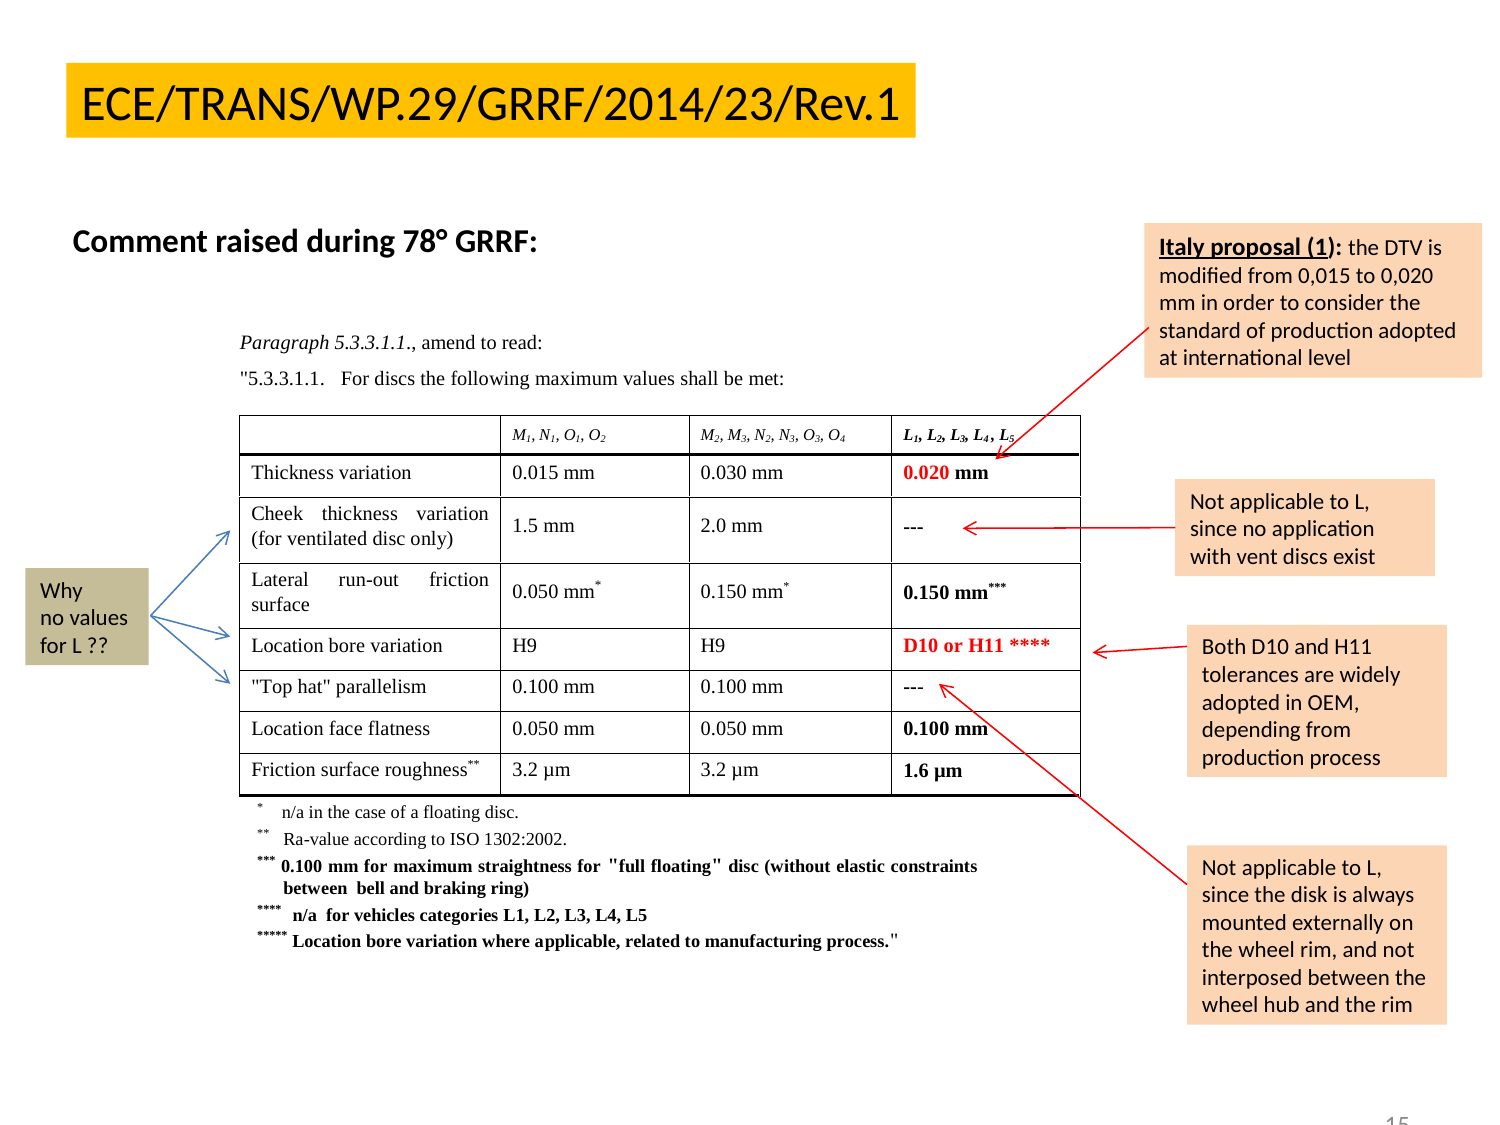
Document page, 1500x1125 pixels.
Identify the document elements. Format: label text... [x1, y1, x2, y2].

text_box Italy proposal (1): the DTV is modified from 0,015 to 0,020 mm in order to consider the standard of production adopted at international level [1144, 223, 1483, 378]
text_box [150, 529, 231, 614]
slide_number 15 [1074, 1093, 1425, 1125]
text_box ECE/TRANS/WP.29/GRRF/2014/23/Rev.1 [66, 62, 916, 138]
text_box Not applicable to L, since the disk is always mounted externally on the wheel rim, and not interposed between the wheel hub and the rim [1187, 845, 1447, 1025]
text_box Not applicable to L, since no application with vent discs exist [1175, 479, 1435, 577]
picture [111, 329, 1093, 976]
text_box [1092, 646, 1188, 653]
text_box Why no values for L ?? [25, 568, 106, 666]
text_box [938, 683, 1188, 885]
text_box Comment raised during 78° GRRF: [58, 211, 554, 267]
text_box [150, 615, 231, 685]
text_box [995, 327, 1150, 460]
text_box Both D10 and H11 tolerances are widely adopted in OEM, depending from production process [1187, 624, 1447, 777]
